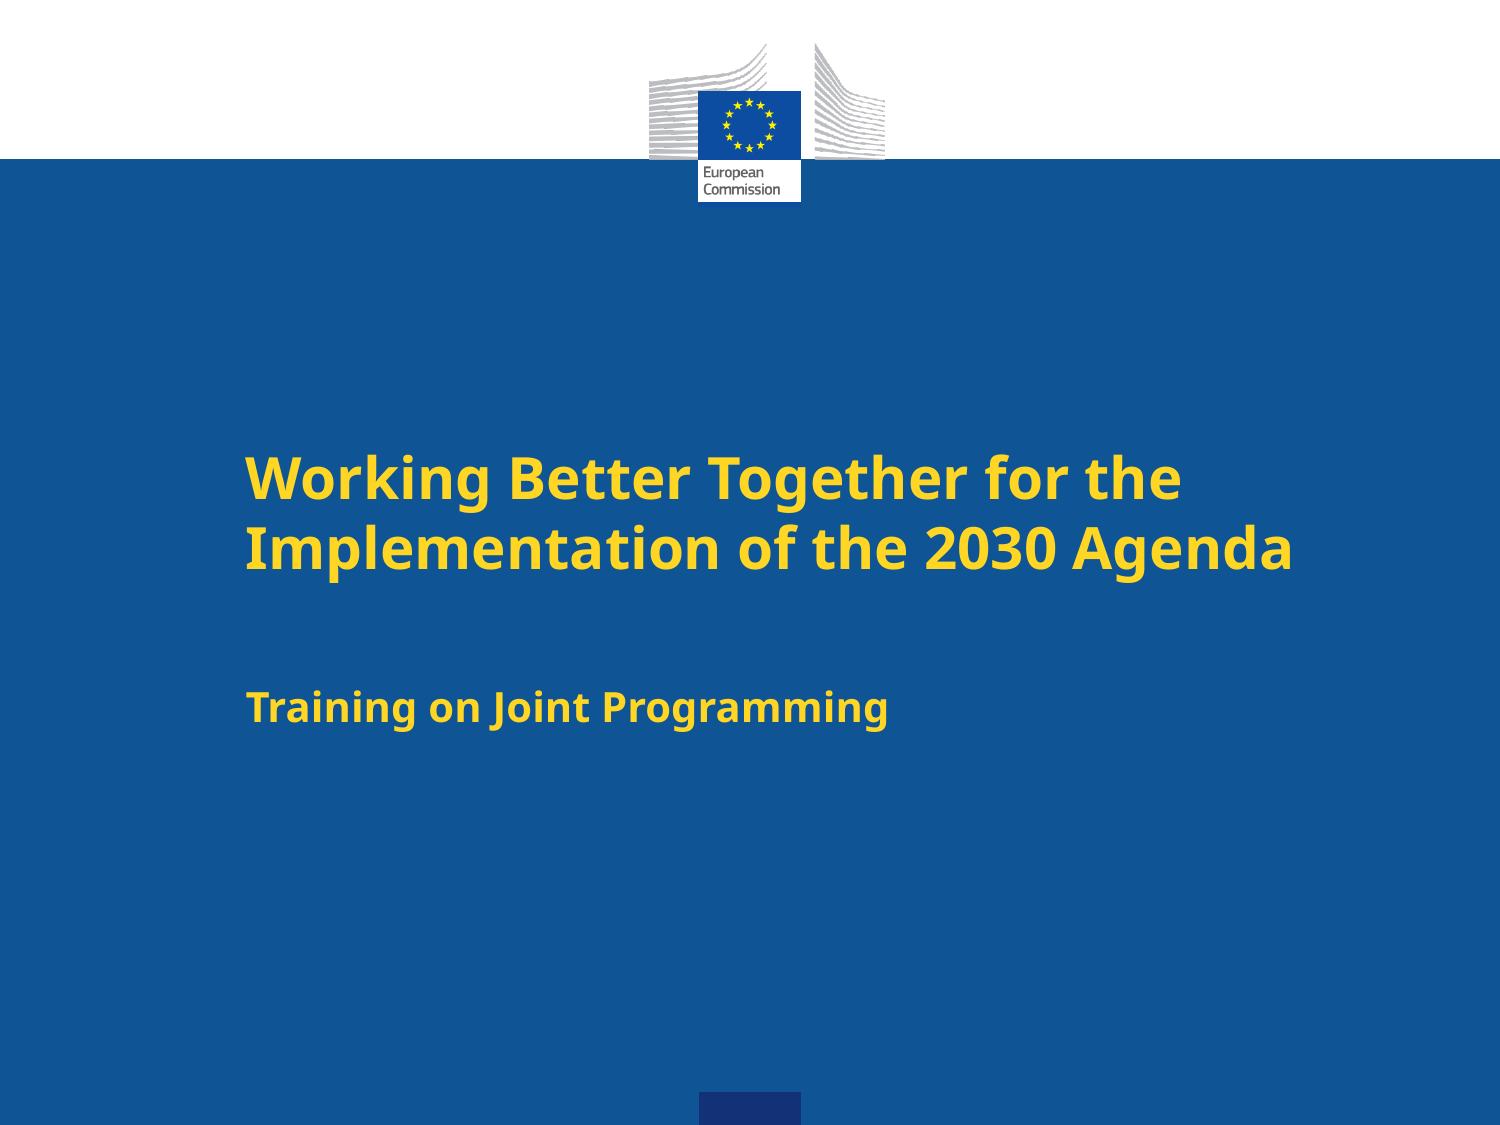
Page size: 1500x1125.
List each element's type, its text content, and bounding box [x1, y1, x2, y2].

title Working Better Together for the Implementation of the 2030 Agenda Training on Joint Programming [230, 338, 1471, 835]
